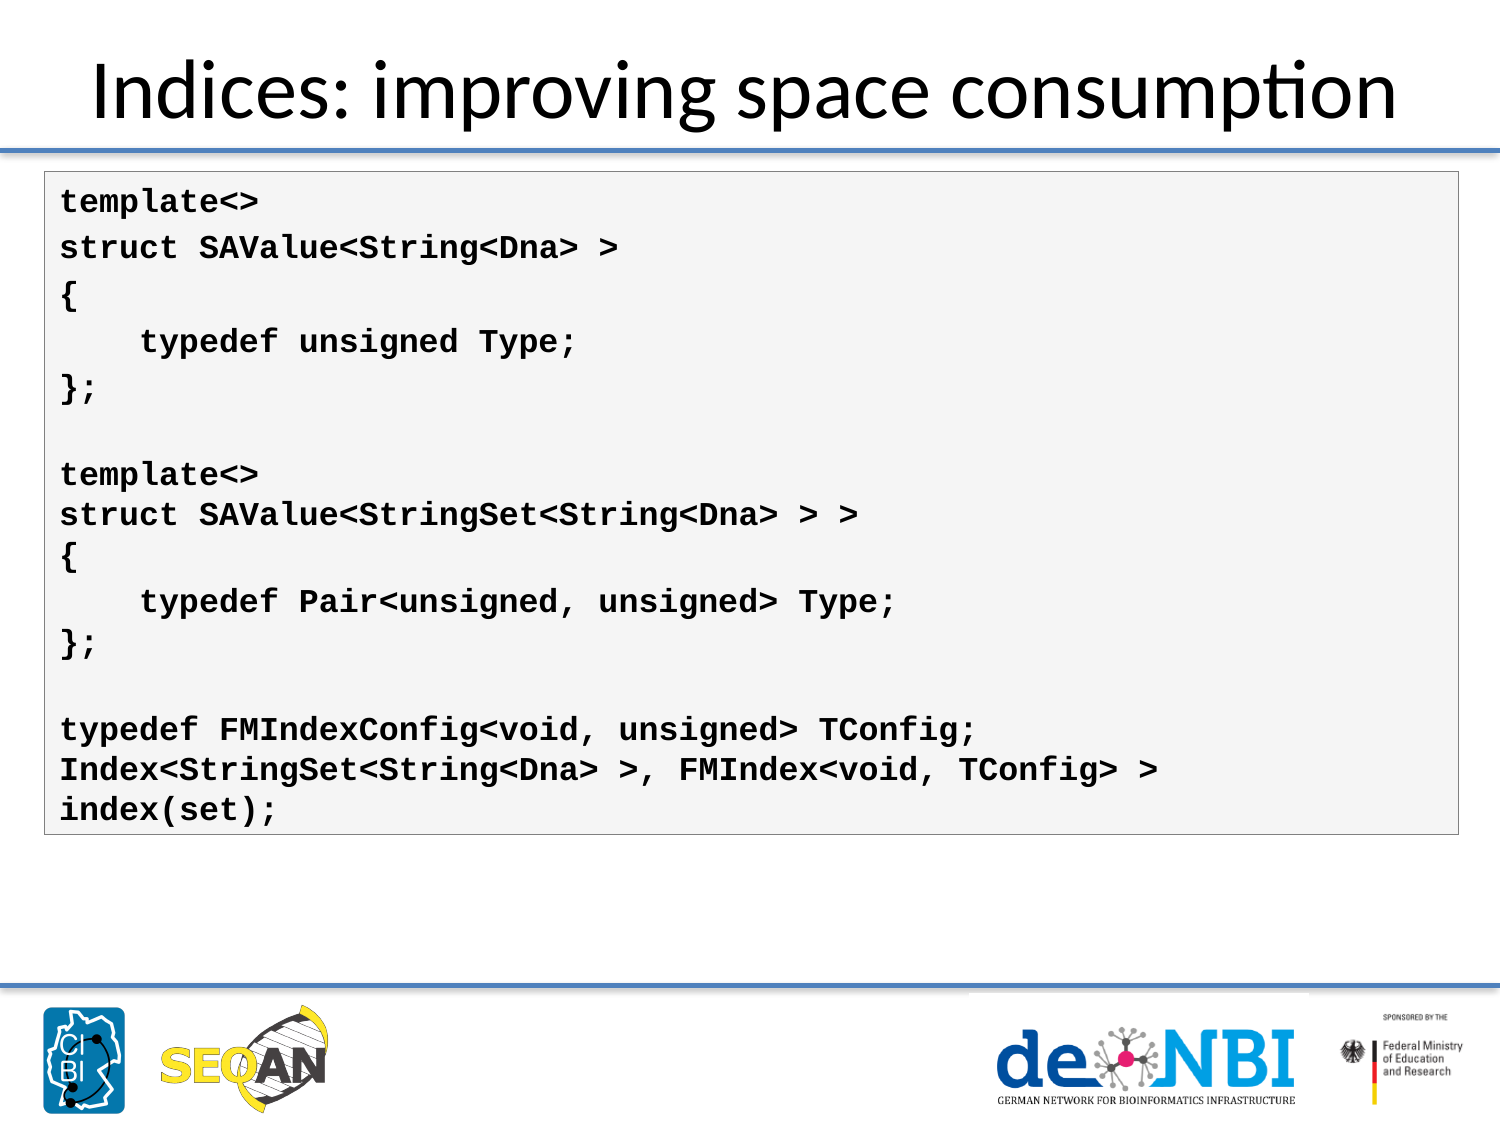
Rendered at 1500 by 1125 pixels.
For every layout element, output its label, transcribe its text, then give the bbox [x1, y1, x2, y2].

title Indices: improving space consumption [75, 25, 1425, 145]
picture [48, 1010, 120, 1109]
picture [141, 1002, 332, 1121]
text_box template<> struct SAValue<String<Dna> > { typedef unsigned Type; }; template<> struct SAValue<StringSet<String<Dna> > > { typedef Pair<unsigned, unsigned> Type; }; typedef FMIndexConfig<void, unsigned> TConfig; Index<StringSet<String<Dna> >, FMIndex<void, TConfig> > index(set); [44, 171, 1459, 835]
picture [969, 993, 1309, 1122]
